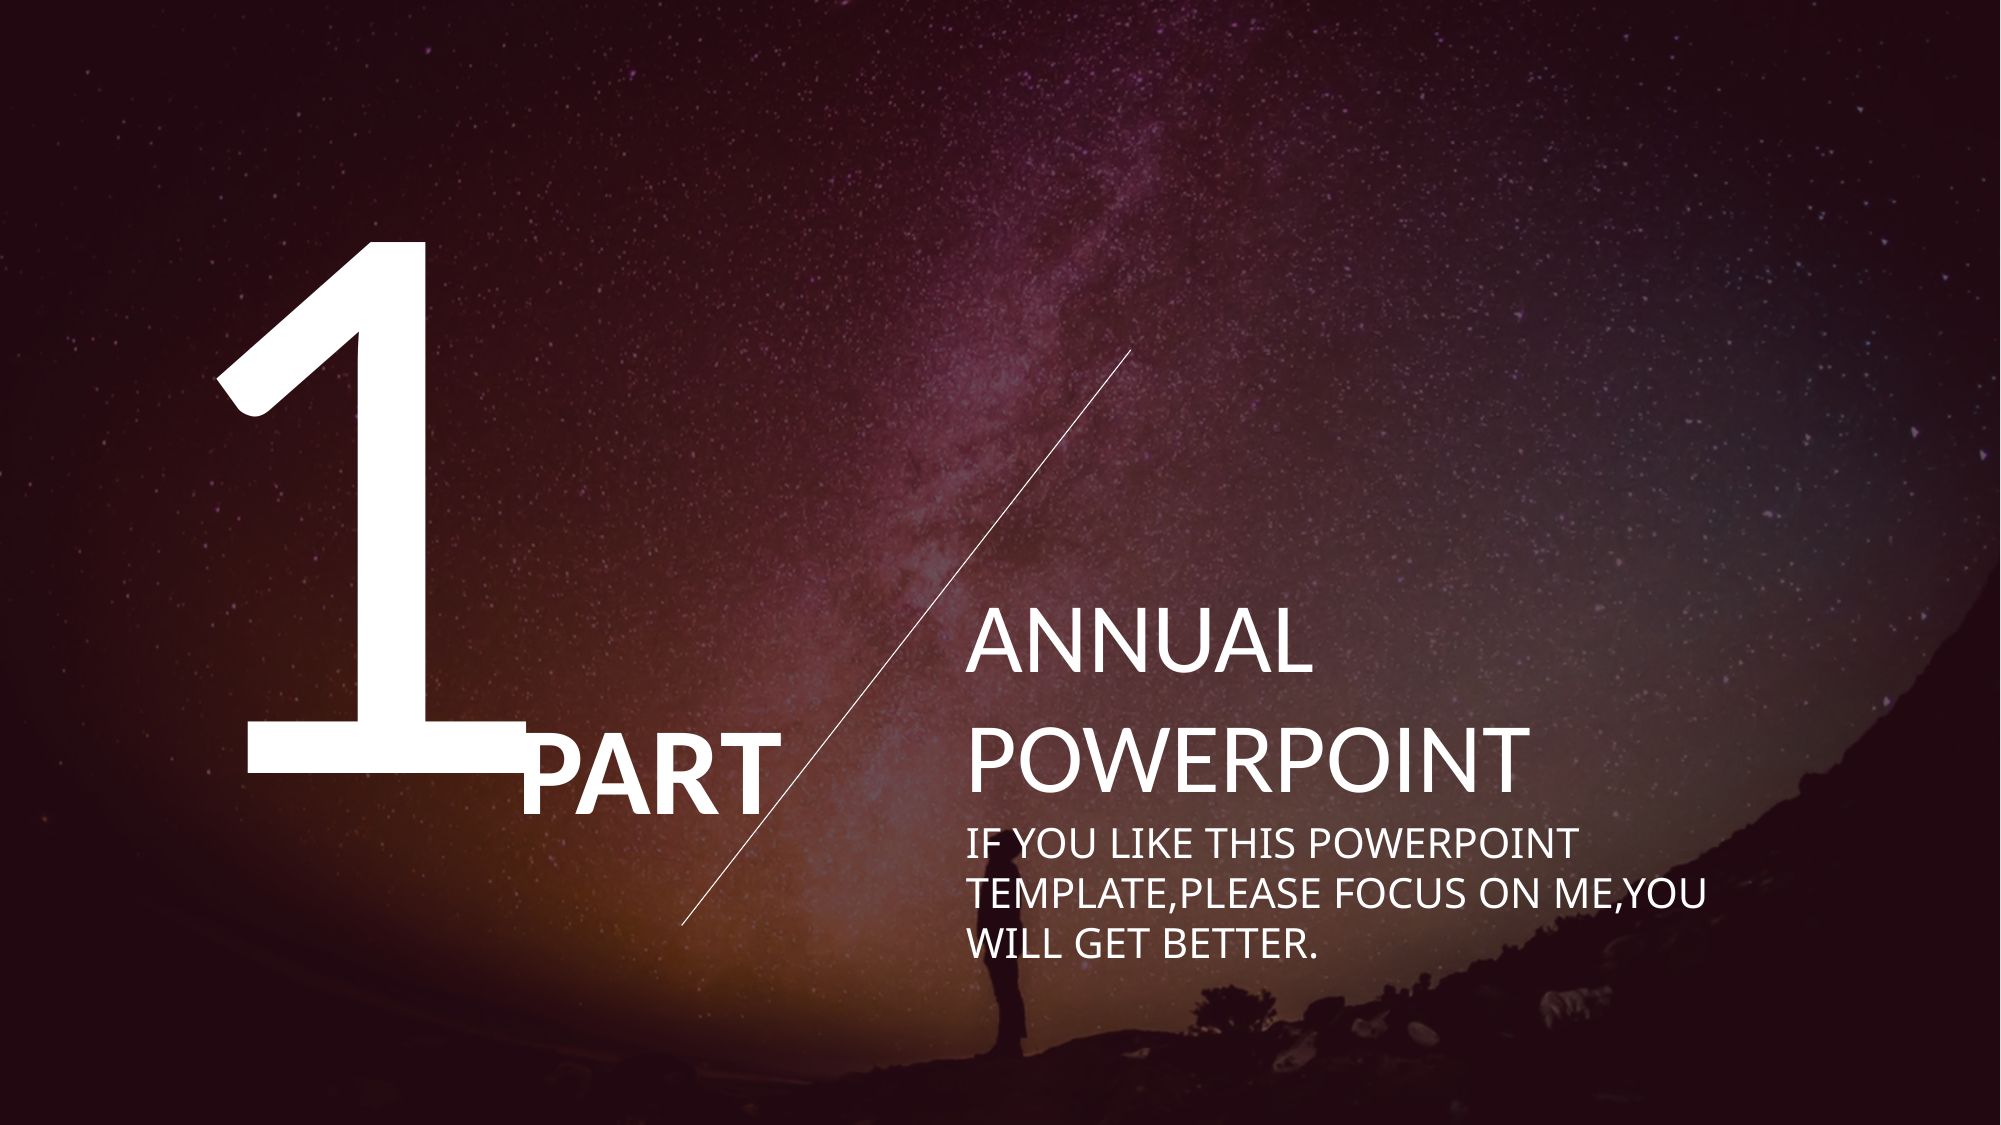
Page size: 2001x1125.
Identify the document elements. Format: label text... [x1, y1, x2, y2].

text_box IF YOU LIKE THIS POWERPOINT TEMPLATE,PLEASE FOCUS ON ME,YOU WILL GET BETTER. [951, 809, 1825, 975]
text_box PART [424, 681, 681, 847]
text_box ANNUAL POWERPOINT [1131, 565, 1599, 809]
text_box 1 [130, 0, 606, 947]
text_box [681, 349, 1131, 926]
